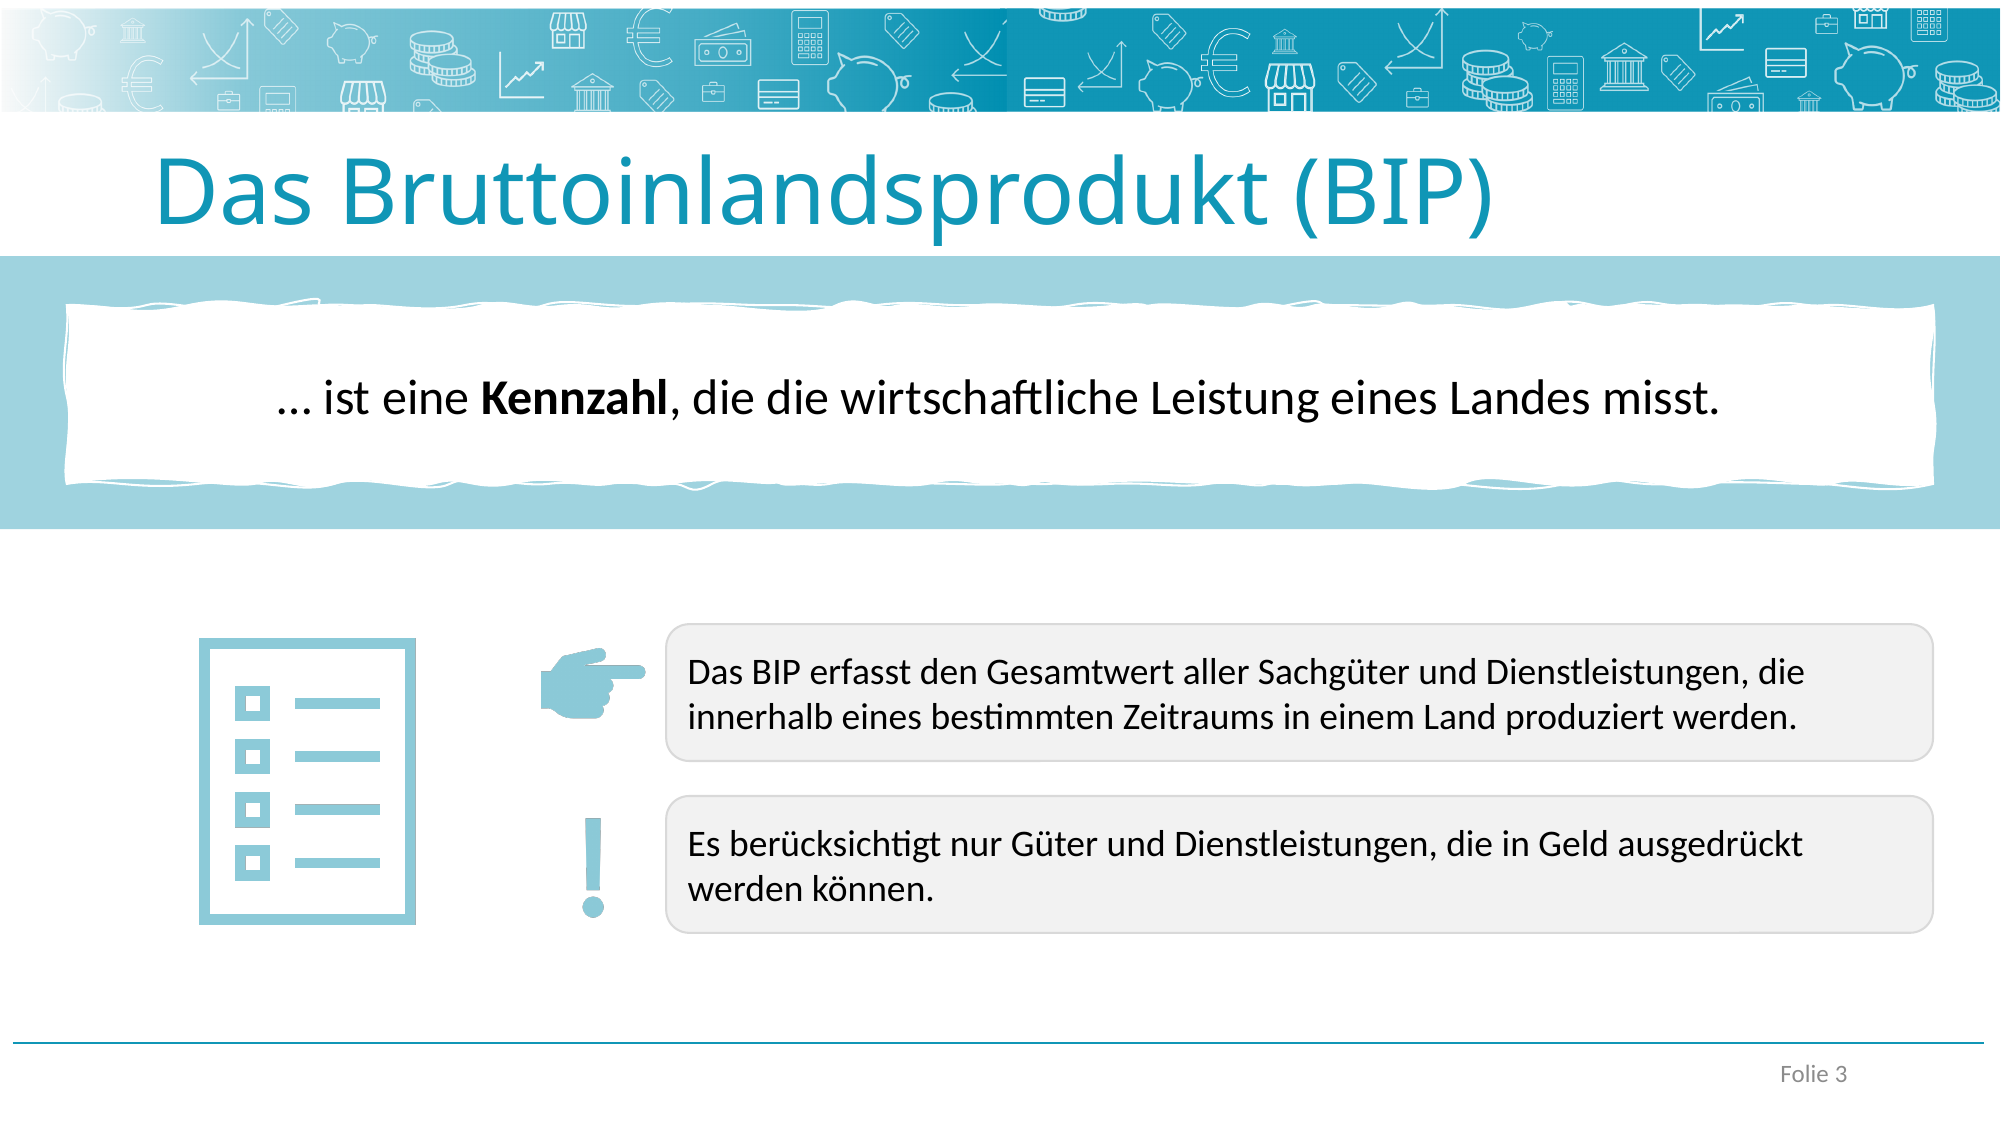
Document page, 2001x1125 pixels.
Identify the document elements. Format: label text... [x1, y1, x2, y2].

picture [534, 624, 652, 742]
title Das Bruttoinlandsprodukt (BIP) [137, 111, 1863, 278]
picture [970, 99, 974, 109]
text_box Das BIP erfasst den Gesamtwert aller Sachgüter und Dienstleistungen, die innerhalb eines bestimmten Zeitraums in einem Land produziert werden. [665, 623, 1935, 763]
text_box [0, 255, 2000, 530]
picture [1006, 8, 2001, 112]
slide_number Folie 3 [1412, 1042, 1863, 1103]
text_box Es berücksichtigt nur Güter und Dienstleistungen, die in Geld ausgedrückt werden können. [665, 794, 1935, 934]
picture [534, 809, 652, 928]
picture [1, 8, 964, 112]
text_box … ist eine Kennzahl, die die wirtschaftliche Leistung eines Landes misst. [62, 297, 1937, 491]
picture [137, 611, 477, 951]
